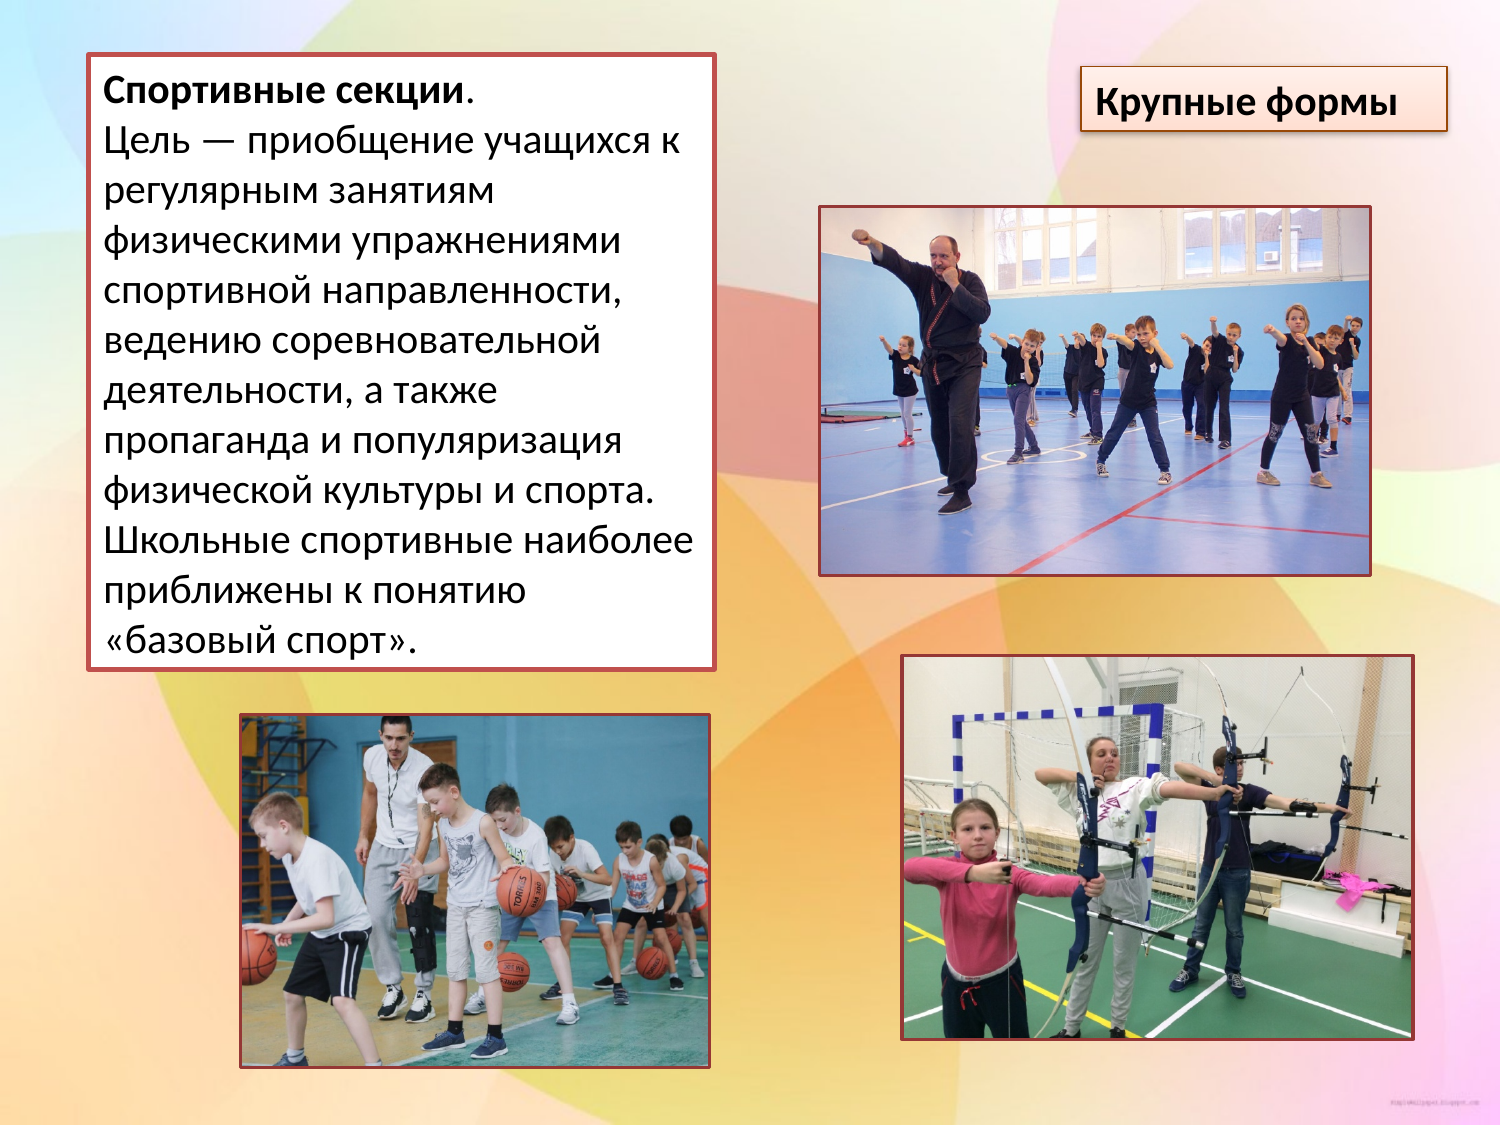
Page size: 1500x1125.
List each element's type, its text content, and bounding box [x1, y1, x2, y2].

picture [0, 0, 1500, 1125]
text_box Спортивные секции. Цель — приобщение учащихся к регулярным занятиям физическими упражнениями спортивной направленности, ведению соревновательной деятельности, а также пропаганда и популяризация физической культуры и спорта. Школьные спортивные наиболее приближены к понятию «базовый спорт». [86, 52, 717, 672]
text_box Крупные формы [1080, 66, 1448, 132]
